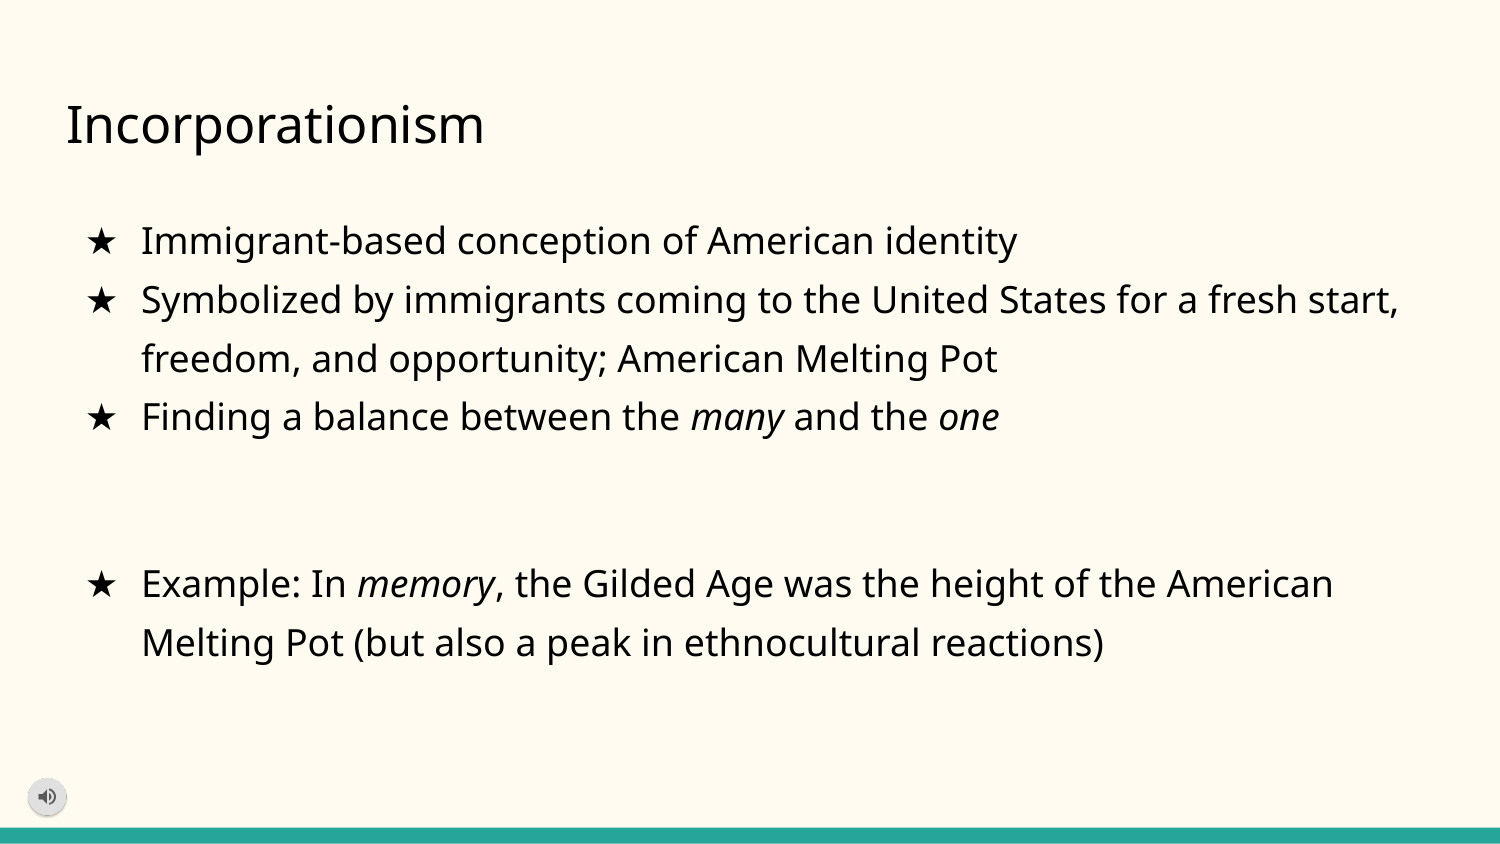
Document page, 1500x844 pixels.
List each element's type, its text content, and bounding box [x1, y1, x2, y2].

title Incorporationism [51, 72, 1449, 174]
picture [24, 774, 70, 819]
list Immigrant-based conception of American identity Symbolized by immigrants coming to the United States for a fresh start, freedom, and opportunity; American Melting Pot Finding a balance between the many and the one Example: In memory, the Gilded Age was the height of the American Melting Pot (but also a peak in ethnocultural reactions) [51, 192, 1449, 750]
